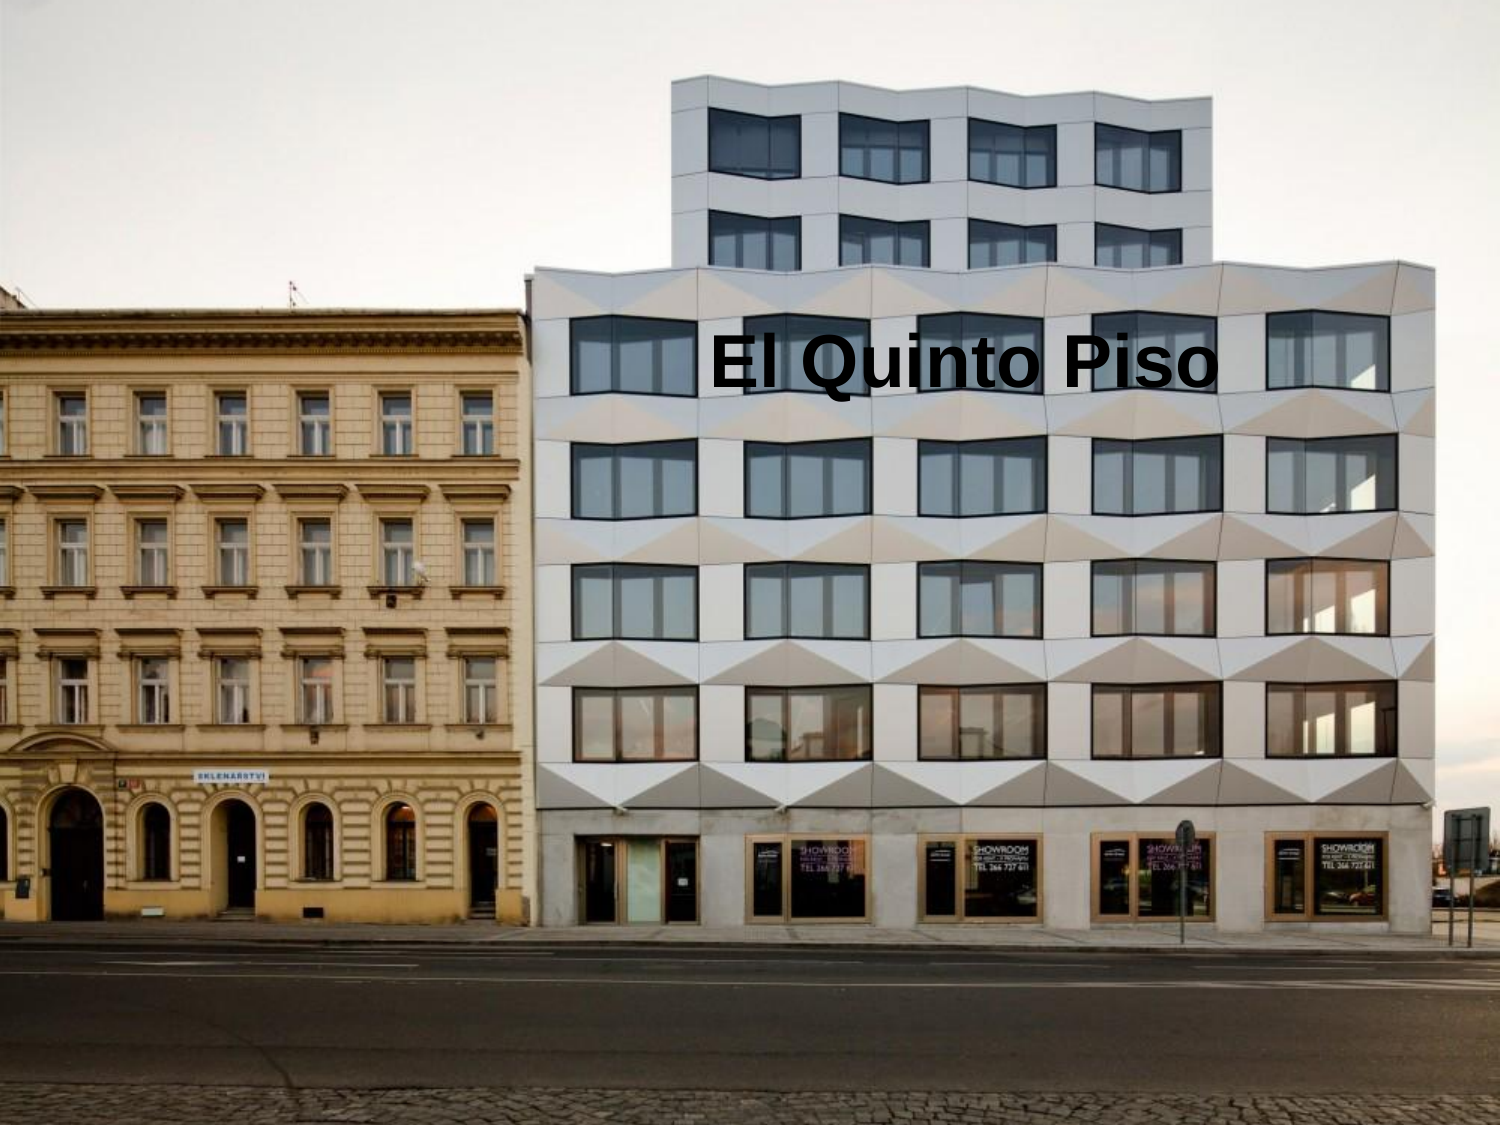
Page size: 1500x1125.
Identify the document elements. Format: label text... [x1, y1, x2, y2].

text_box [0, 0, 1500, 1125]
text_box El Quinto Piso [568, 260, 1428, 389]
